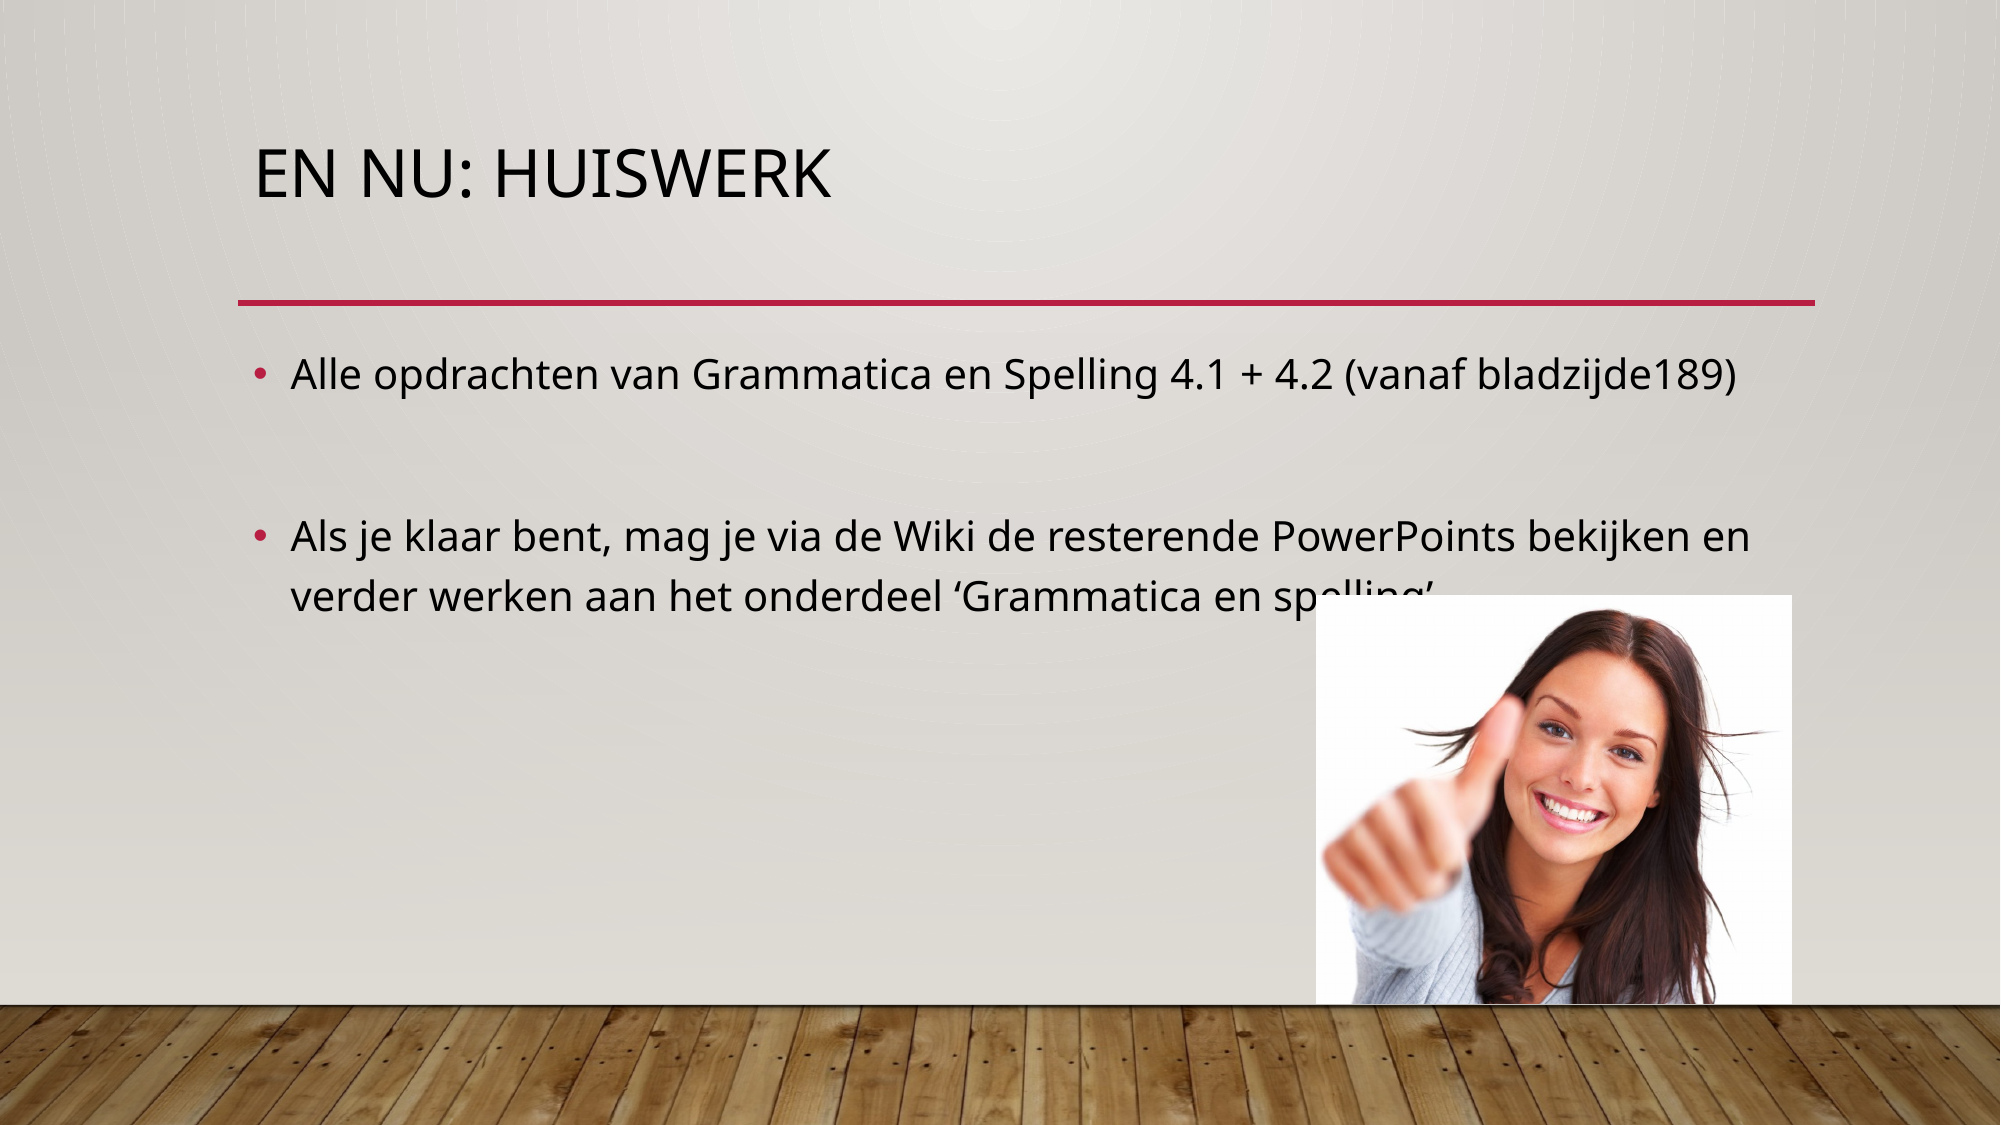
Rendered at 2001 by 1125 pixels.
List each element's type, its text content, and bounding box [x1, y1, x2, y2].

picture [1315, 595, 1792, 1004]
list Alle opdrachten van Grammatica en Spelling 4.1 + 4.2 (vanaf bladzijde189) Als je klaar bent, mag je via de Wiki de resterende PowerPoints bekijken en verder werken aan het onderdeel ‘Grammatica en spelling’. [238, 330, 1814, 897]
picture [0, 1005, 2000, 1125]
title En nu: huiswerk [238, 131, 1814, 305]
